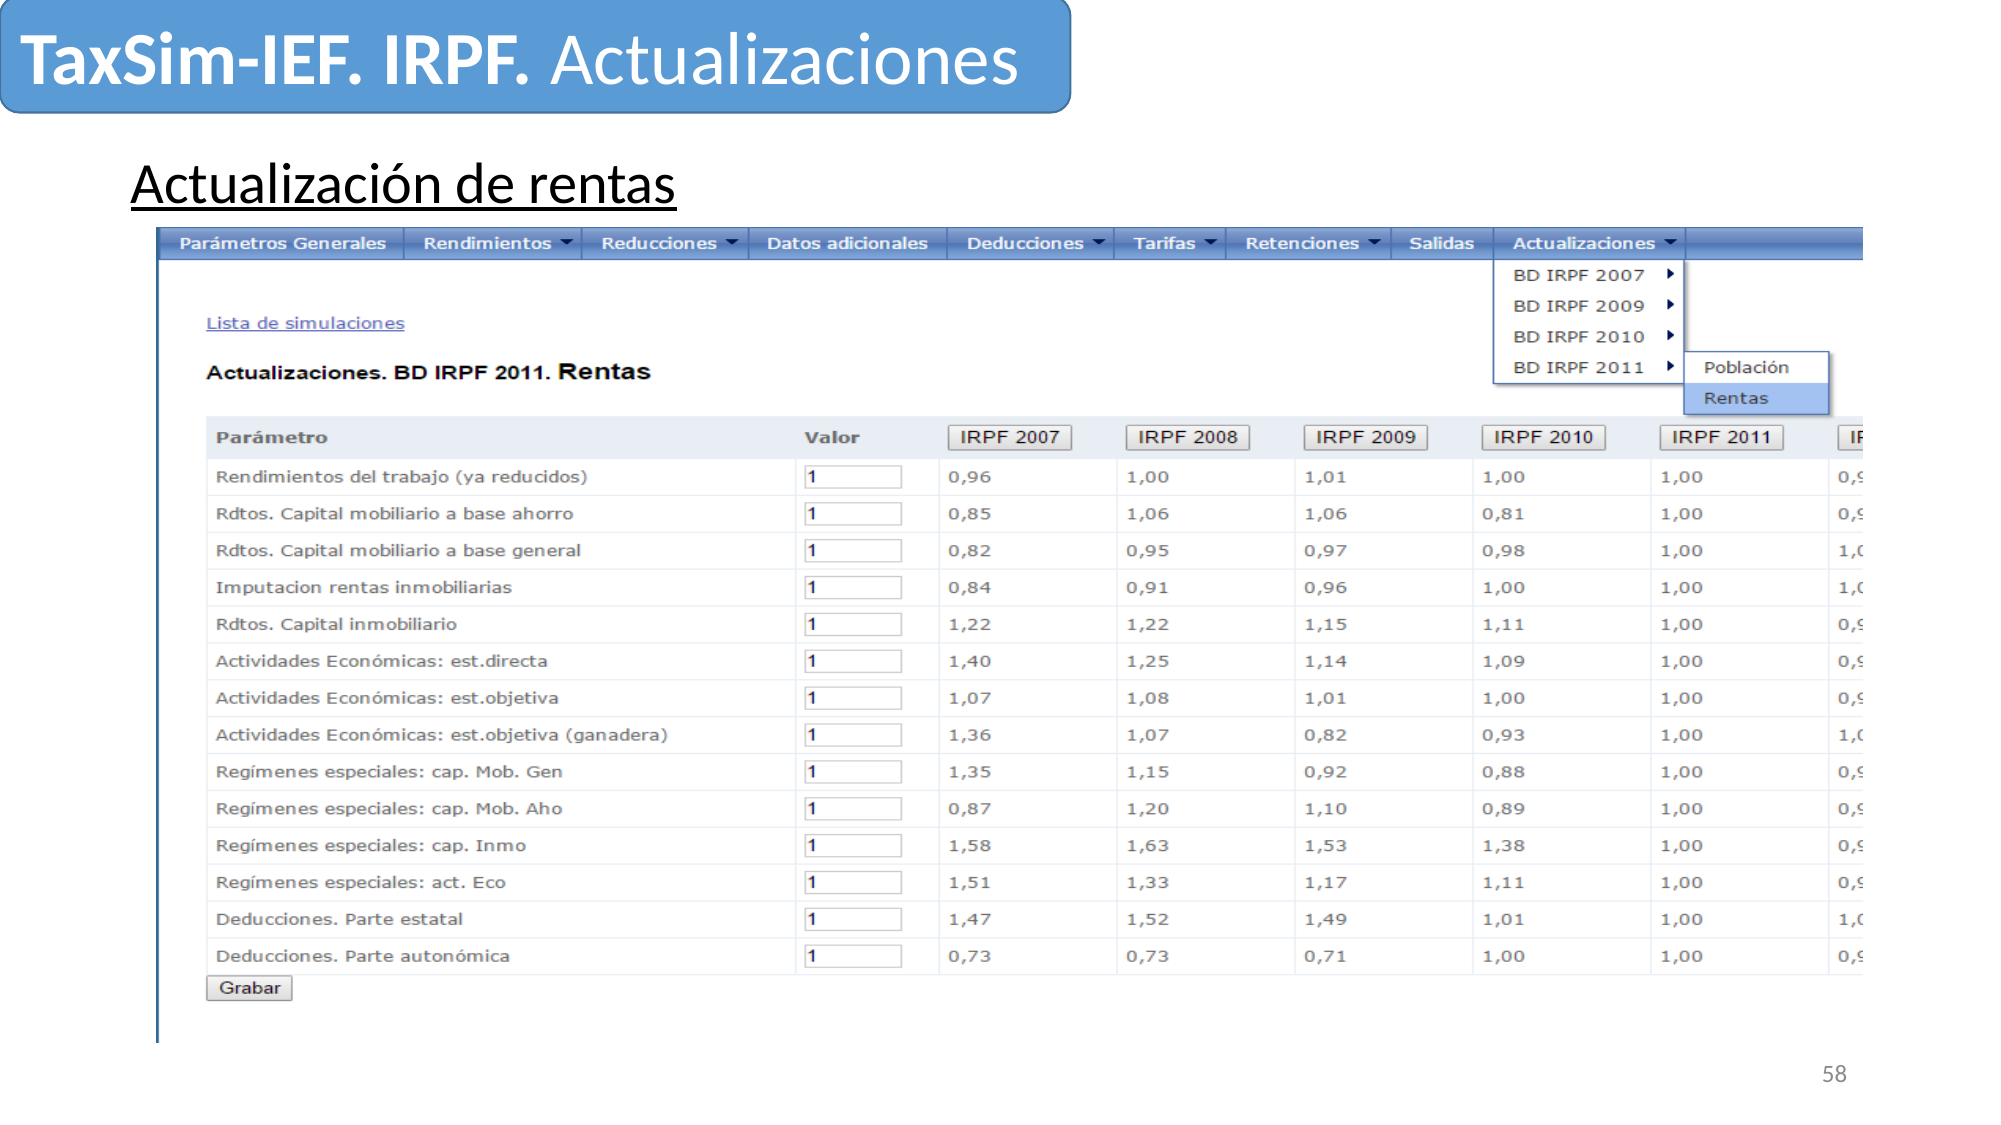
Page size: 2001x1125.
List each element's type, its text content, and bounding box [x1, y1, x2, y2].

text_box TaxSim-IEF. IRPF. Actualizaciones [0, 0, 1072, 114]
text_box Actualización de rentas [115, 137, 895, 223]
slide_number 58 [1412, 1043, 1863, 1103]
picture [156, 227, 1863, 1043]
